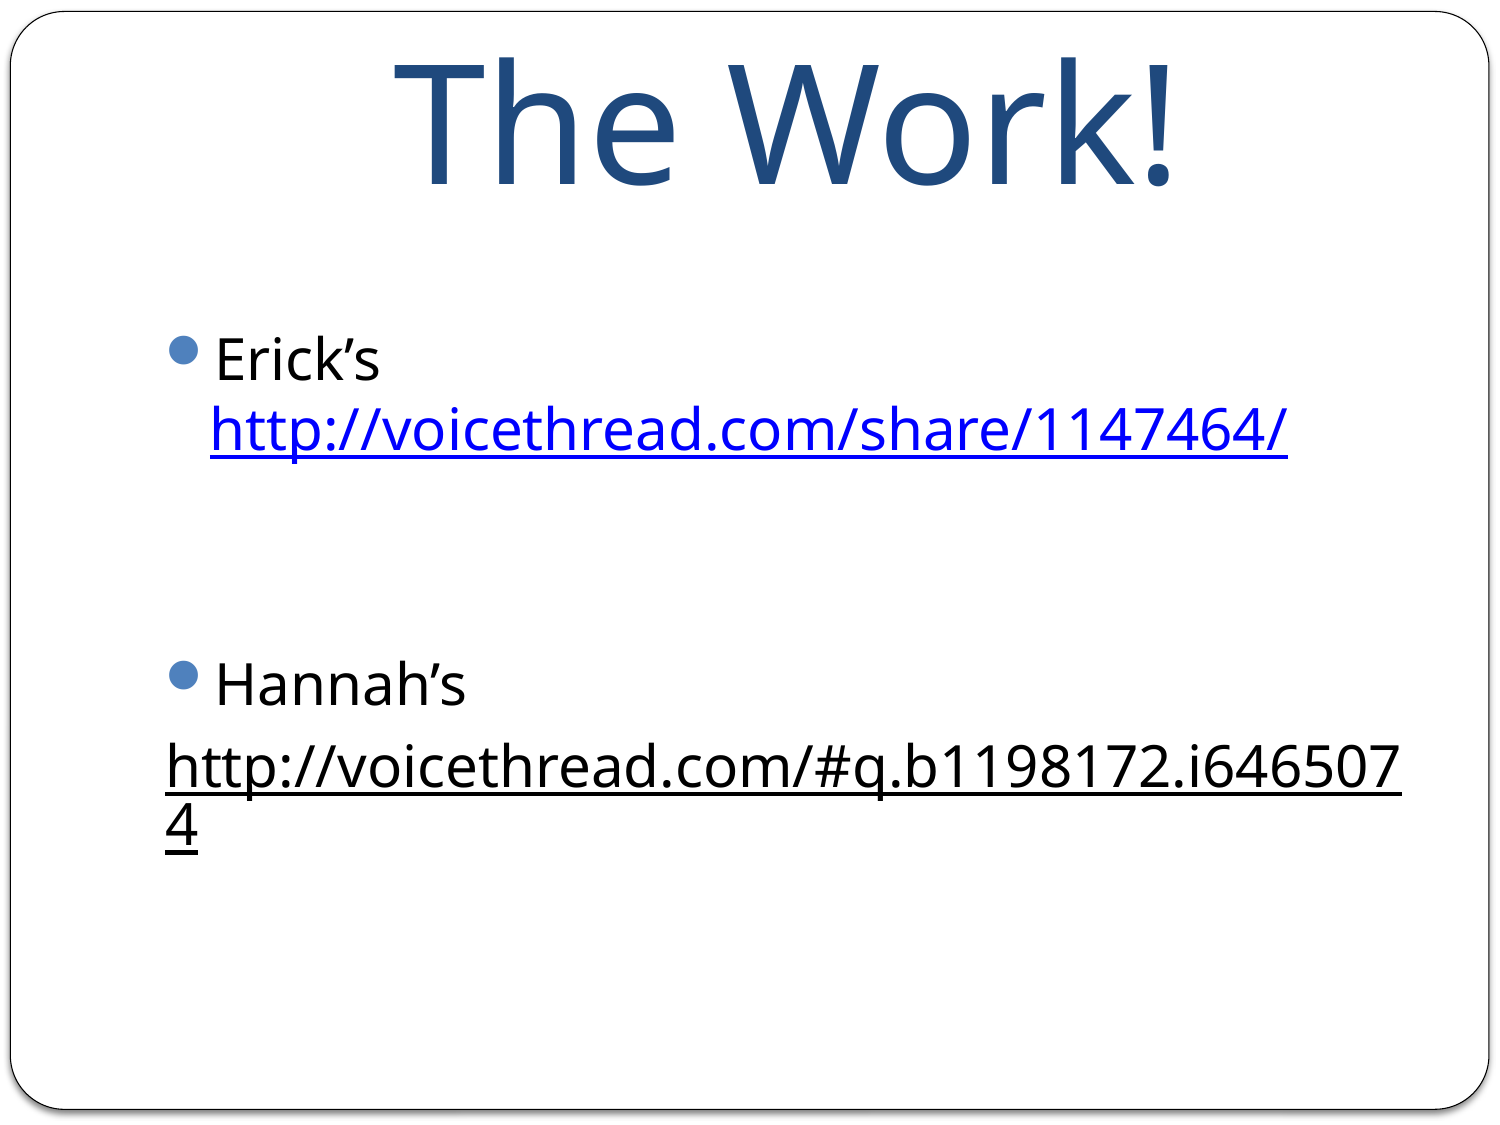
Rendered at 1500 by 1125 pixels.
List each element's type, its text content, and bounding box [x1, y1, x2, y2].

list Erick’s http://voicethread.com/share/1147464/ Hannah’s http://voicethread.com/#q.b1198172.i6465074 [149, 237, 1426, 988]
title The Work! [149, 44, 1426, 233]
